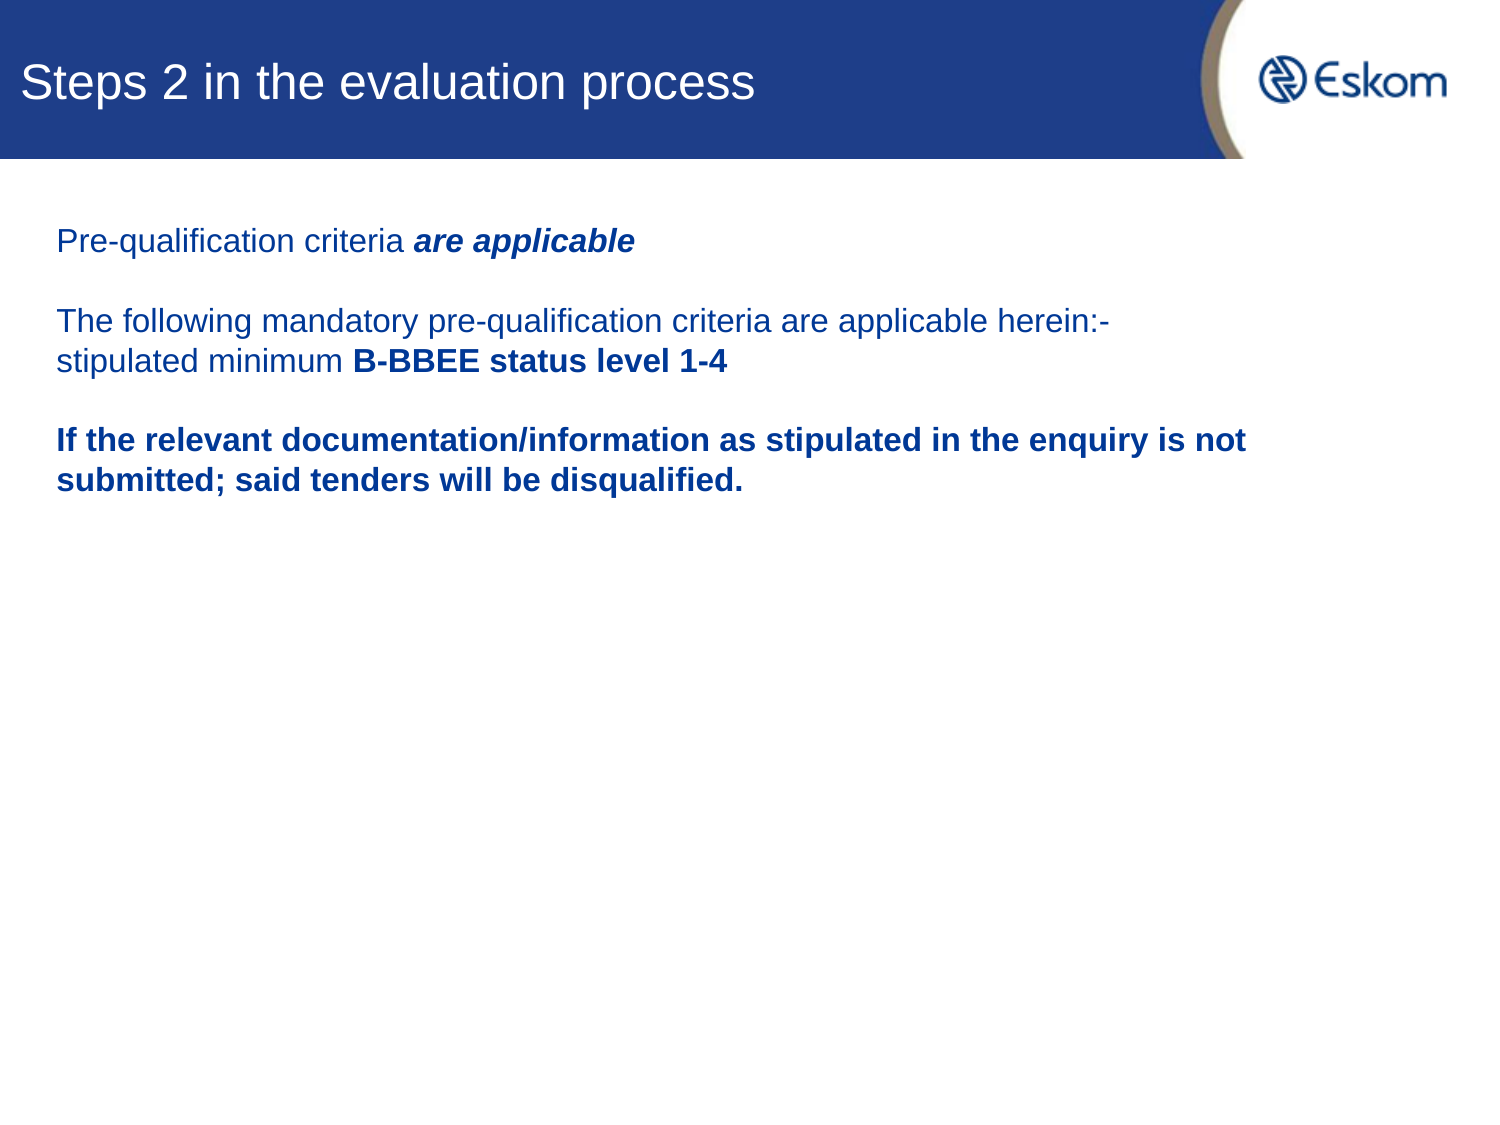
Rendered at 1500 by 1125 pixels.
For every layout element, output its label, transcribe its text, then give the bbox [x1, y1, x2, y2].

picture [0, 0, 1246, 159]
picture [1257, 55, 1450, 104]
list Pre-qualification criteria are applicable The following mandatory pre-qualification criteria are applicable herein:- stipulated minimum B-BBEE status level 1-4 If the relevant documentation/information as stipulated in the enquiry is not submitted; said tenders will be disqualified. [56, 178, 1343, 1125]
title Steps 2 in the evaluation process [20, 49, 1169, 110]
